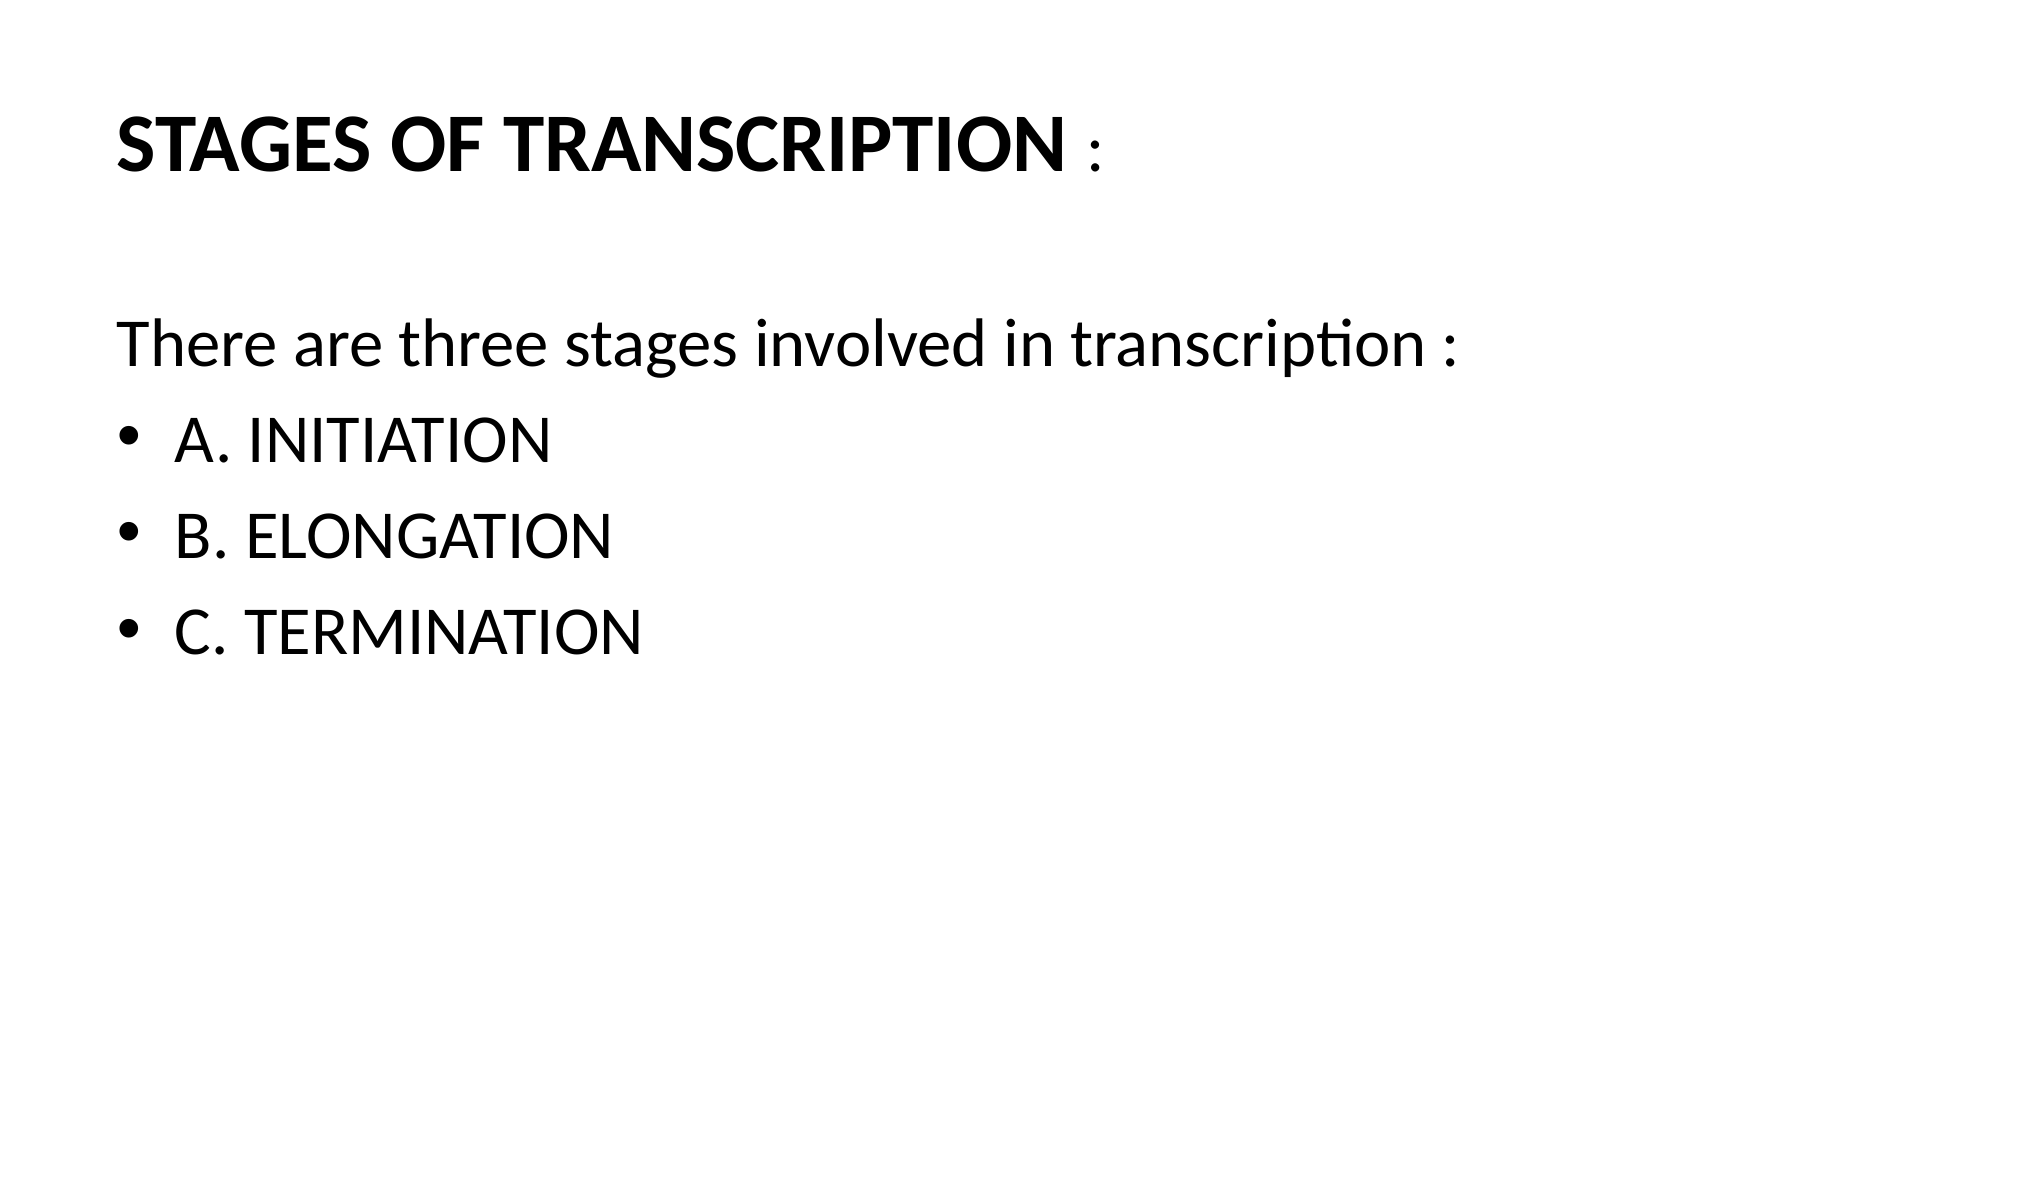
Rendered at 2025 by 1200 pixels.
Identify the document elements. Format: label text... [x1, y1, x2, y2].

list STAGES OF TRANSCRIPTION : There are three stages involved in transcription : A. INITIATION B. ELONGATION C. TERMINATION [101, 79, 1924, 1072]
